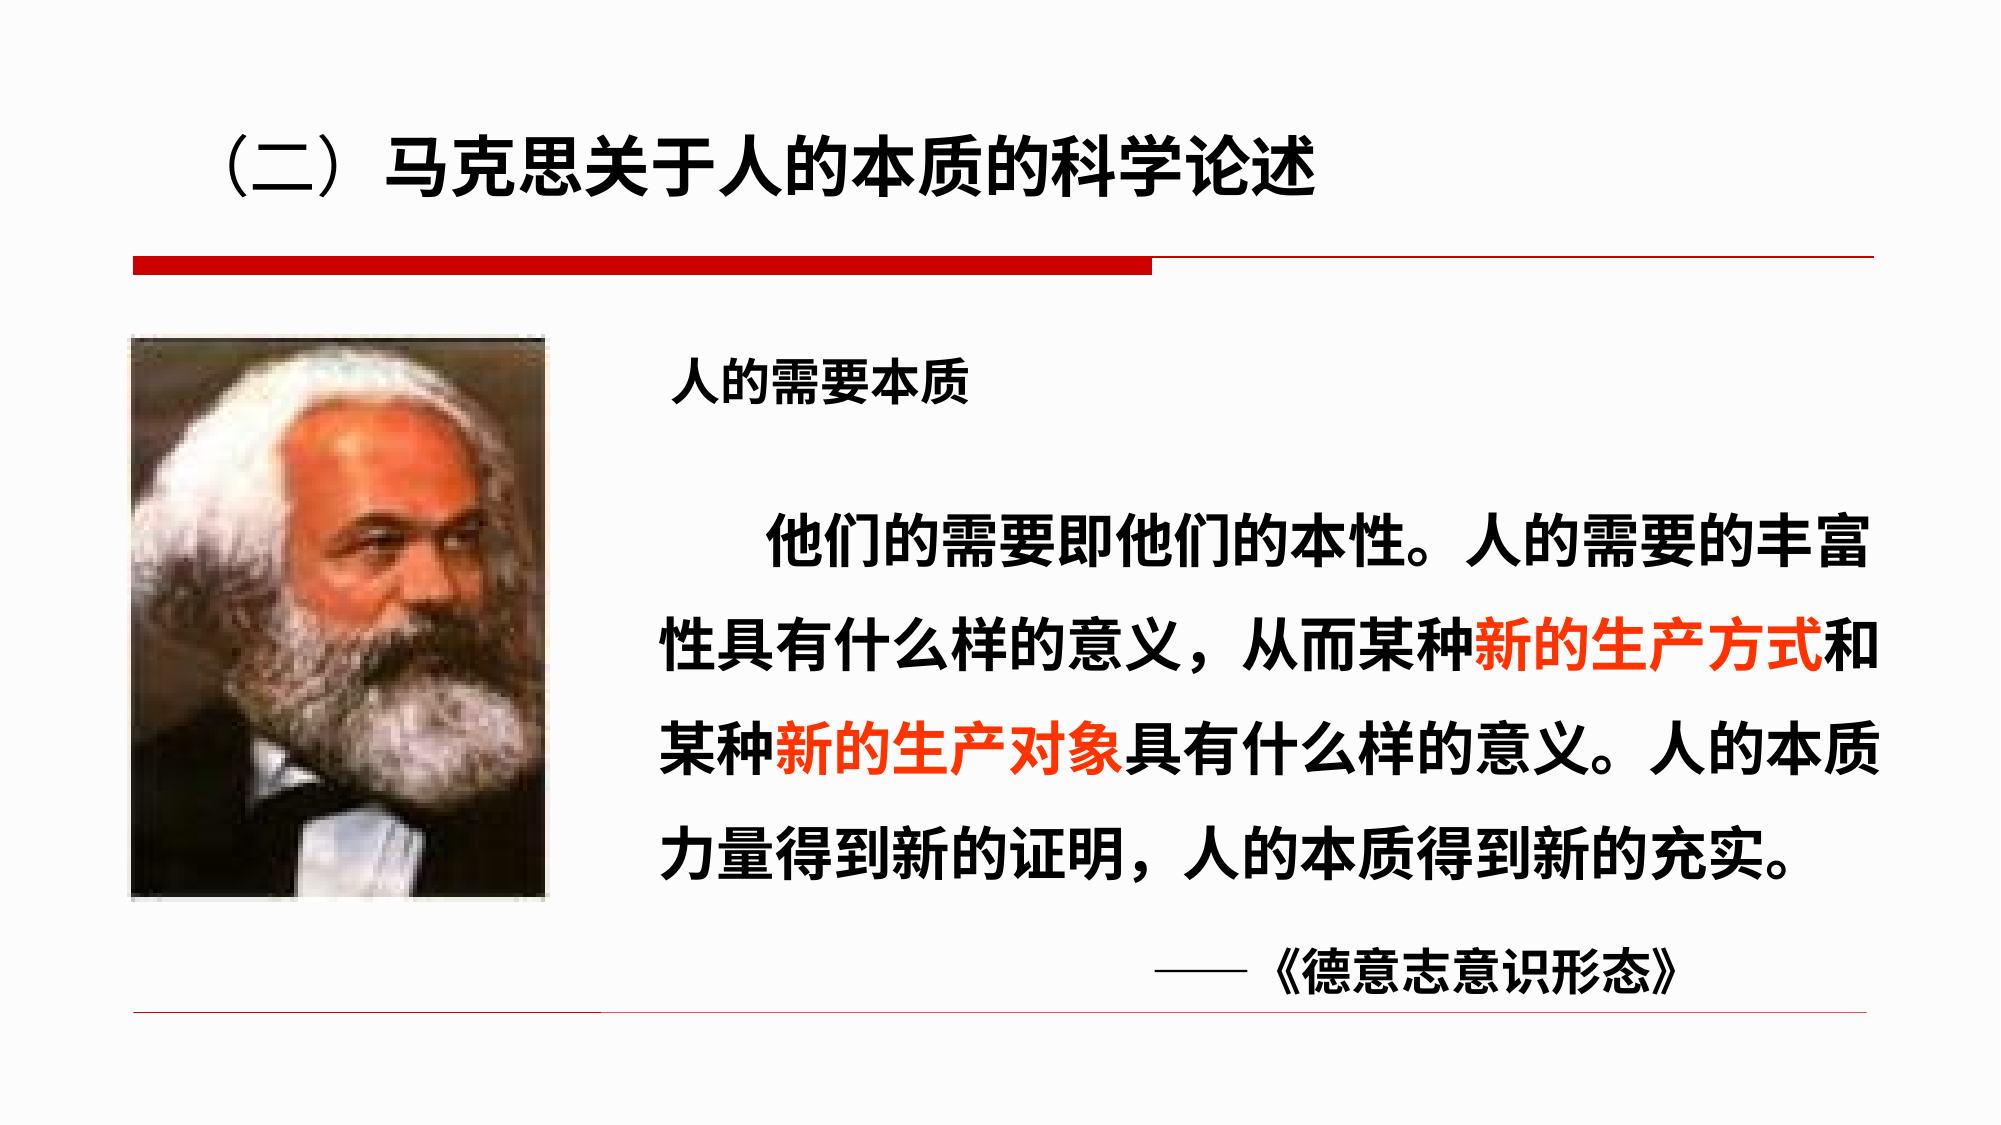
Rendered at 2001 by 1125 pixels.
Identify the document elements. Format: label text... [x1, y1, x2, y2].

picture [127, 334, 550, 902]
text_box 他们的需要即他们的本性。人的需要的丰富性具有什么样的意义，从而某种新的生产方式和某种新的生产对象具有什么样的意义。人的本质力量得到新的证明，人的本质得到新的充实。 ——《德意志意识形态》 [643, 462, 1921, 1125]
text_box 人的需要本质 [655, 343, 1297, 419]
text_box （二）马克思关于人的本质的科学论述 [127, 117, 1622, 326]
